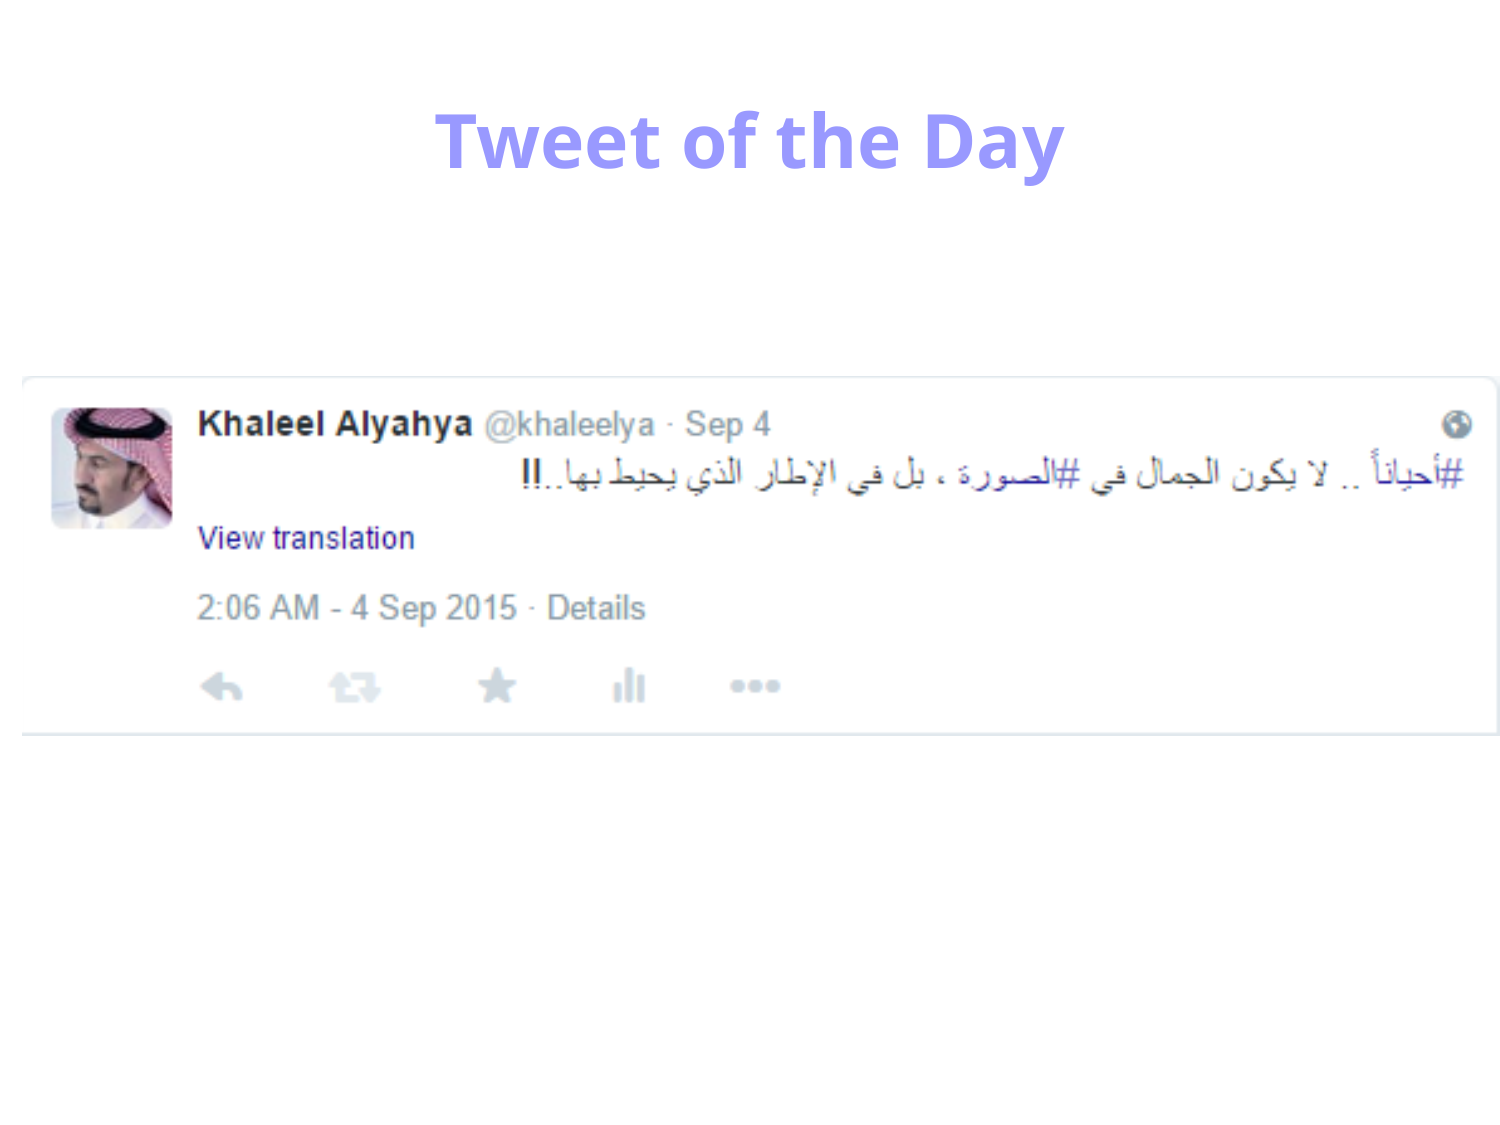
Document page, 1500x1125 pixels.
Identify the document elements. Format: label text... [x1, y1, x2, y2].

picture [22, 375, 1500, 736]
title Tweet of the Day [74, 44, 1426, 233]
